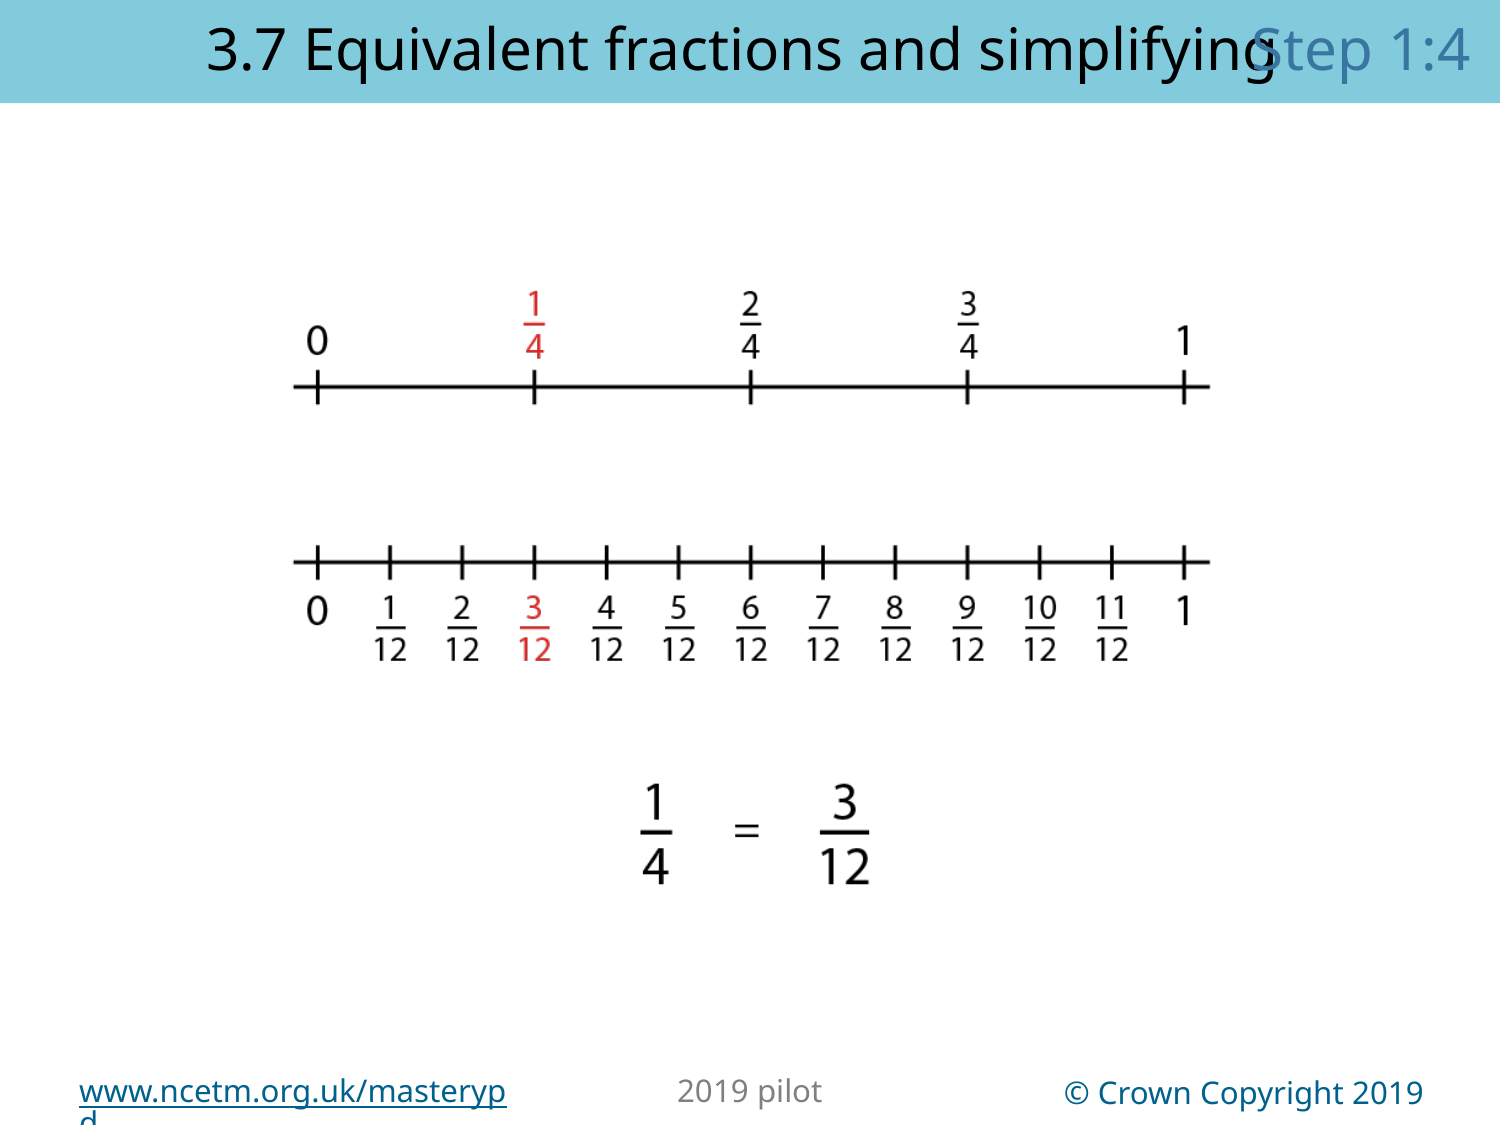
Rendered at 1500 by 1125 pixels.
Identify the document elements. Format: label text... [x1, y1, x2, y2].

list Step 1:4 [0, 0, 1500, 104]
picture [246, 285, 1254, 435]
picture [246, 759, 1254, 893]
picture [246, 486, 1254, 693]
